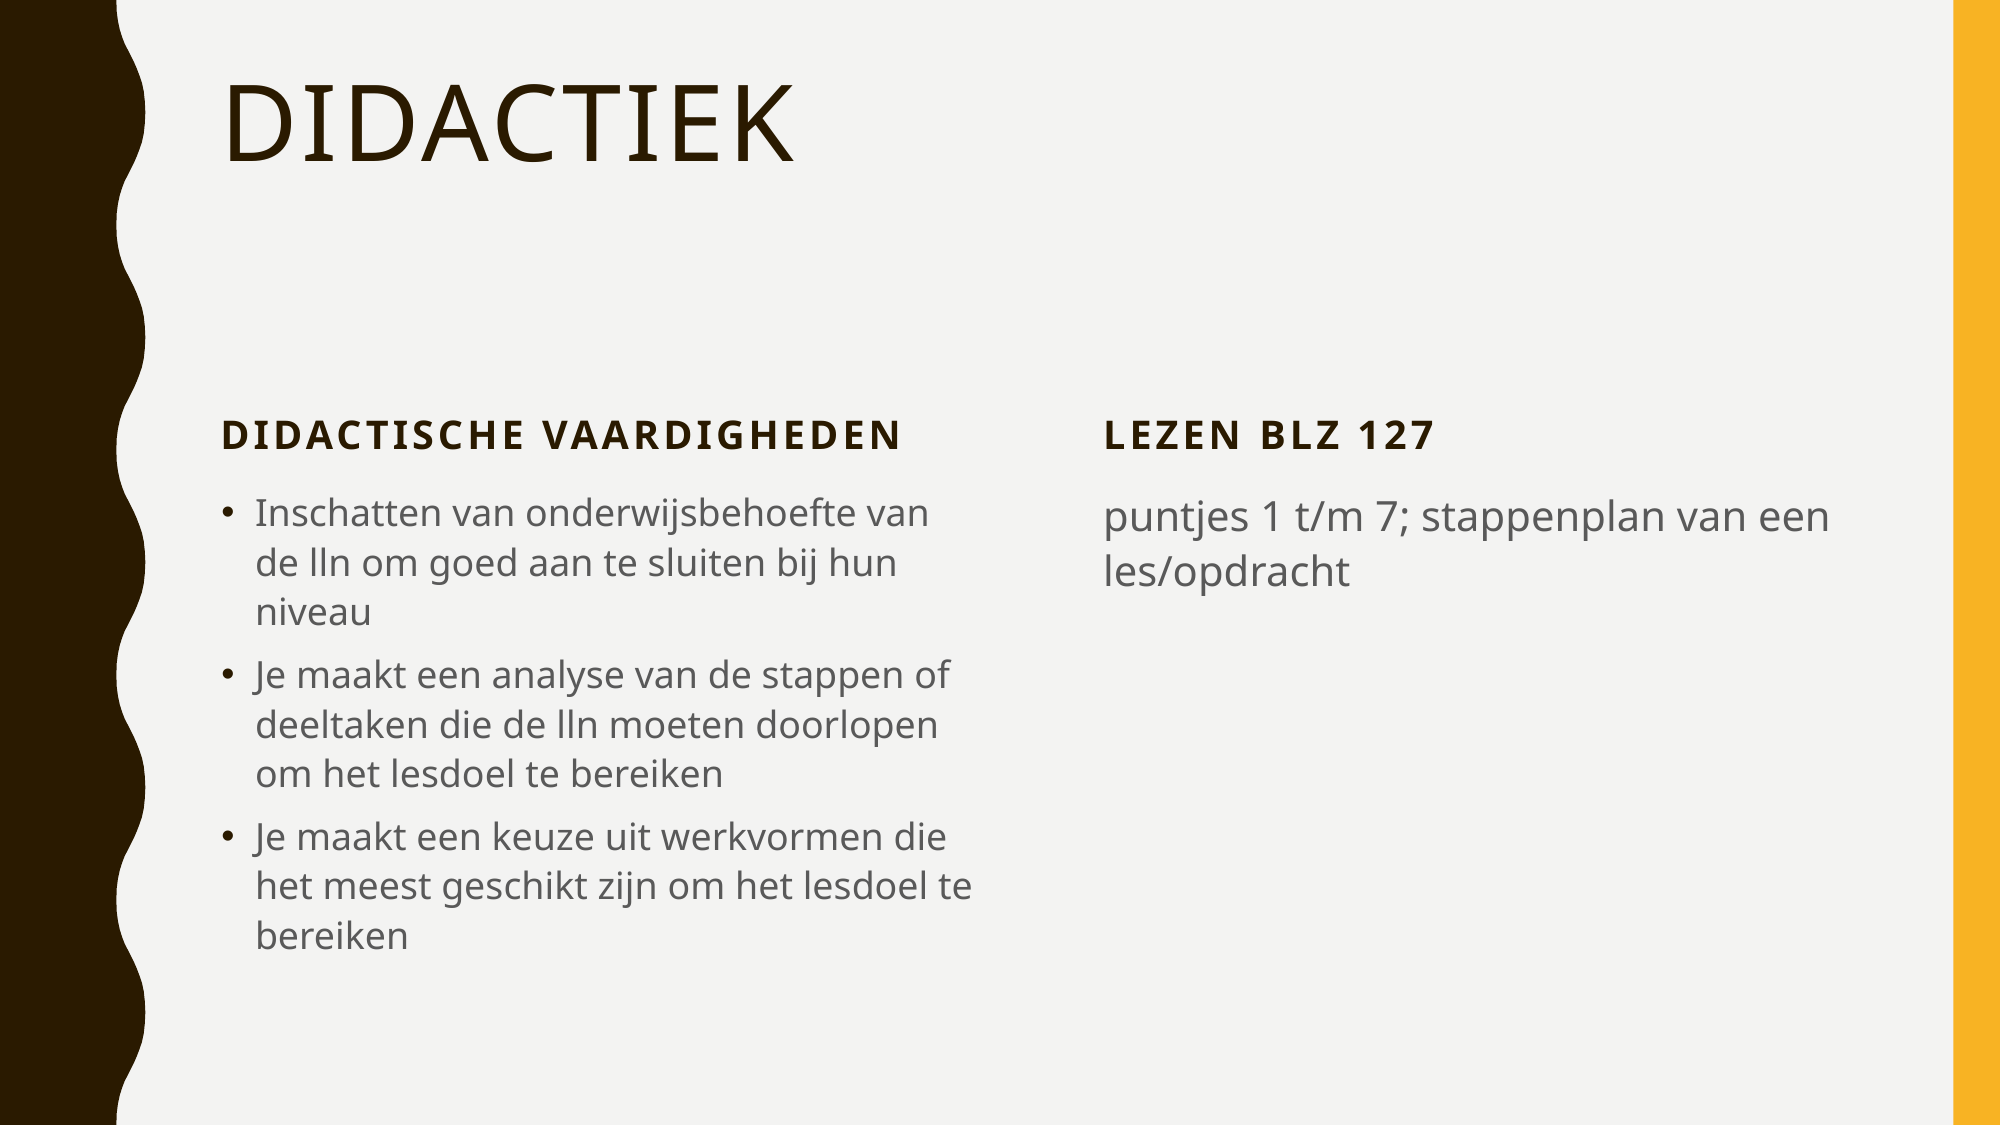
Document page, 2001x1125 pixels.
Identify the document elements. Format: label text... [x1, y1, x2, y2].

title didactiek [205, 62, 1875, 308]
list Lezen blz 127 [1088, 360, 1876, 465]
list Inschatten van onderwijsbehoefte van de lln om goed aan te sluiten bij hun niveau Je maakt een analyse van de stappen of deeltaken die de lln moeten doorlopen om het lesdoel te bereiken Je maakt een keuze uit werkvormen die het meest geschikt zijn om het lesdoel te bereiken [206, 477, 994, 969]
list Didactische vaardigheden [205, 360, 993, 465]
list puntjes 1 t/m 7; stappenplan van een les/opdracht [1088, 477, 1876, 969]
